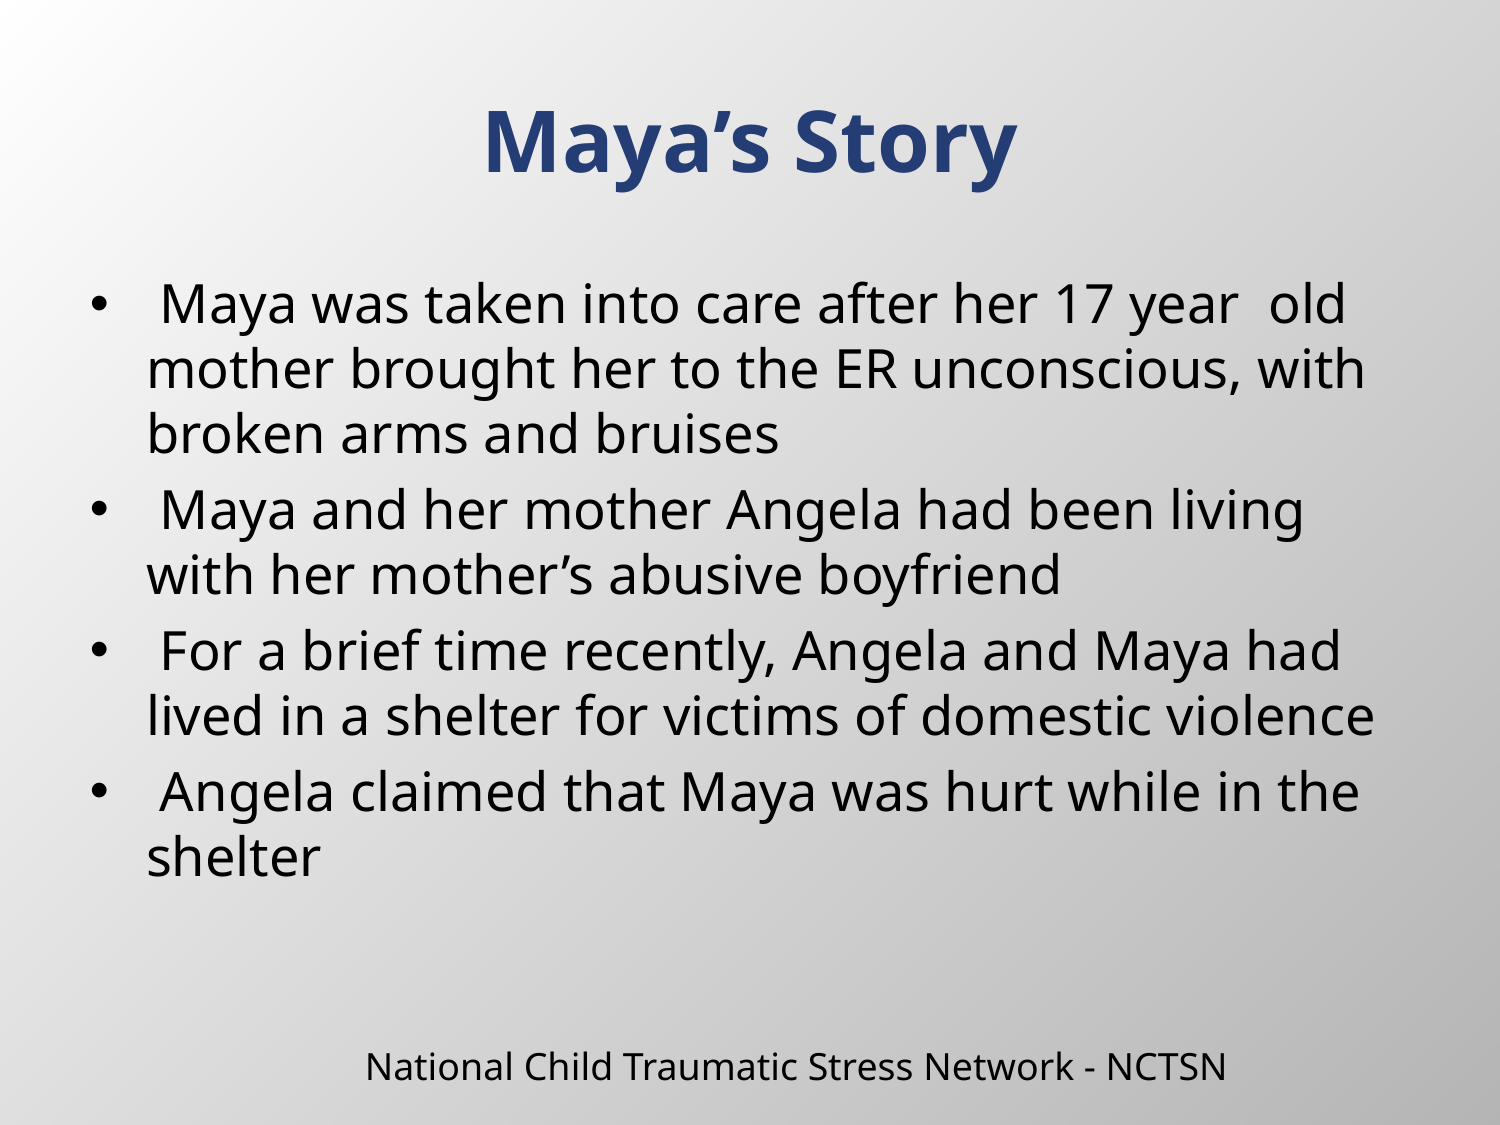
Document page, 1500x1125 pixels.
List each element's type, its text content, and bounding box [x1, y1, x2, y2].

text_box National Child Traumatic Stress Network - NCTSN [349, 1035, 1457, 1096]
title Maya’s Story [75, 45, 1425, 233]
list Maya was taken into care after her 17 year old mother brought her to the ER unconscious, with broken arms and bruises Maya and her mother Angela had been living with her mother’s abusive boyfriend For a brief time recently, Angela and Maya had lived in a shelter for victims of domestic violence Angela claimed that Maya was hurt while in the shelter [75, 262, 1425, 1035]
